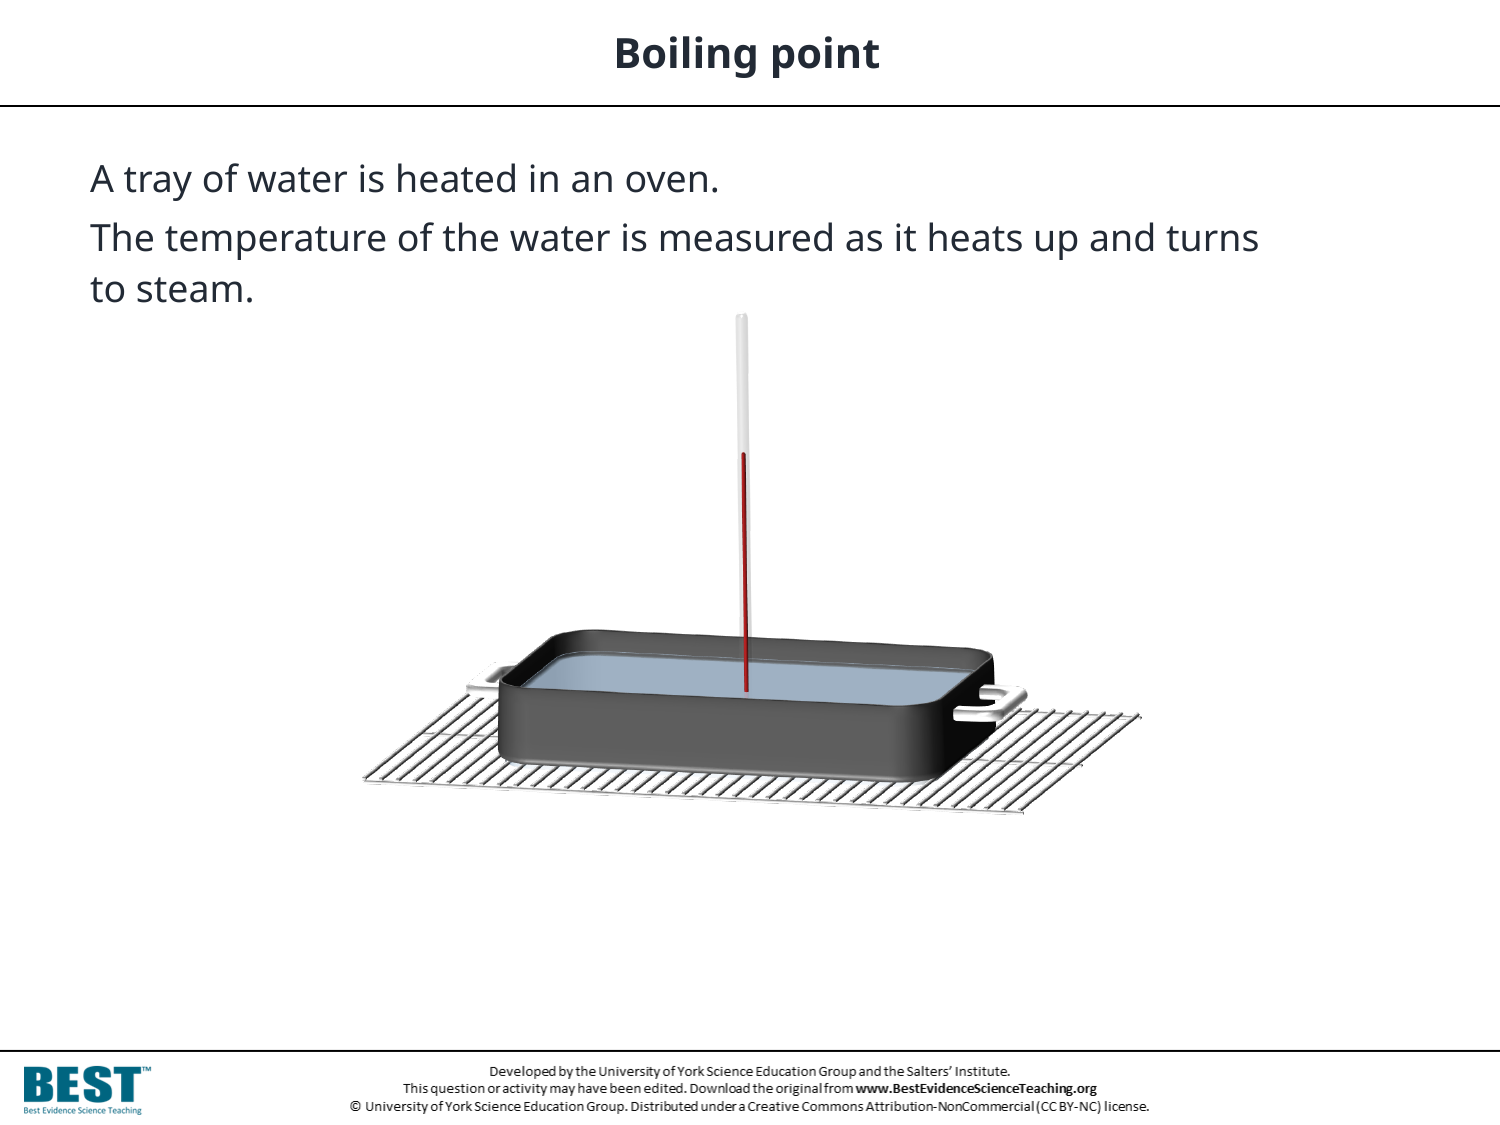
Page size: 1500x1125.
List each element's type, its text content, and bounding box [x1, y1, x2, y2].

text_box Boiling point [23, 4, 1471, 99]
picture [0, 105, 1500, 1125]
